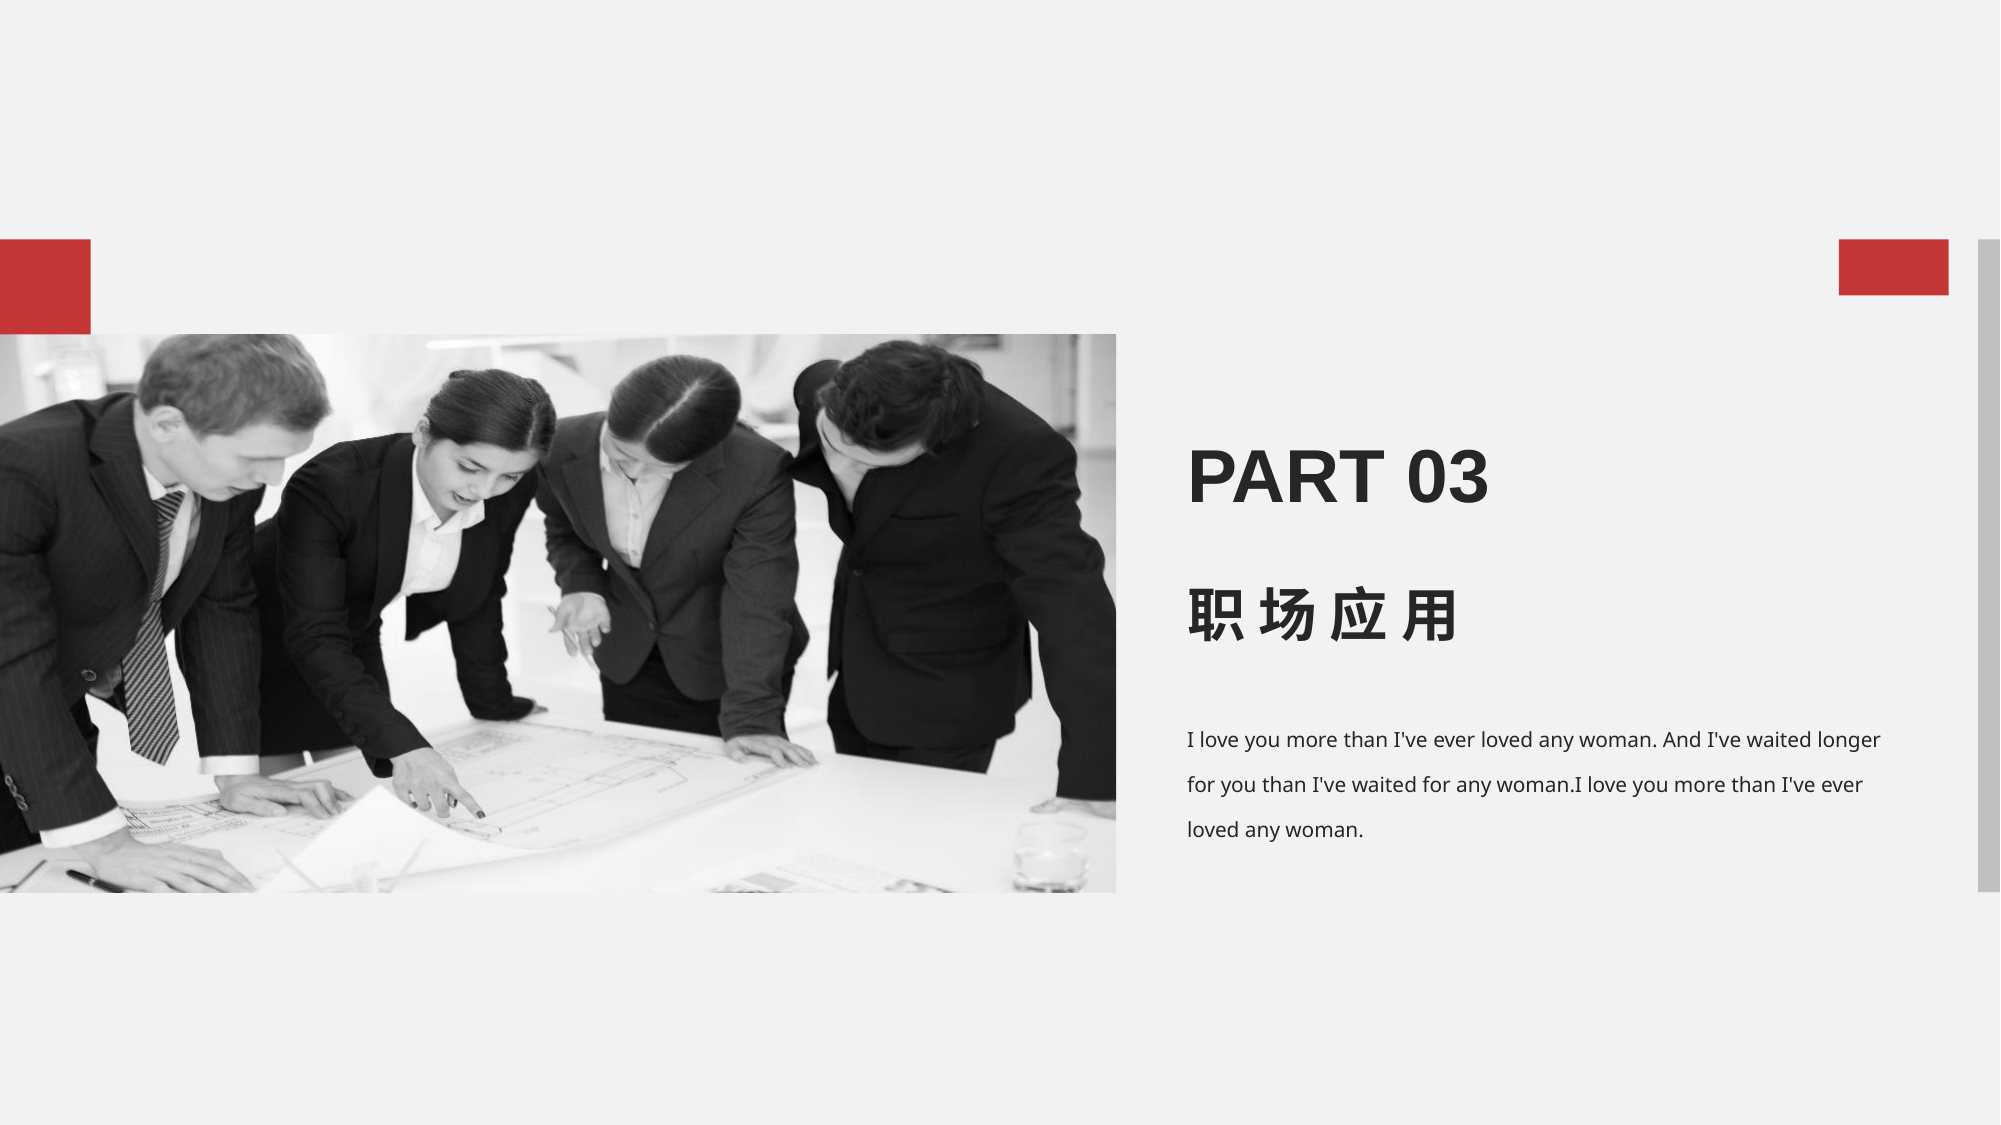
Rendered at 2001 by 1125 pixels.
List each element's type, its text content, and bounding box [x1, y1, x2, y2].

text_box [1838, 238, 1950, 296]
text_box 职 场 应 用 [1172, 570, 1771, 656]
text_box PART 03 [1172, 420, 1592, 526]
text_box [0, 238, 92, 335]
text_box [1977, 238, 2000, 893]
text_box [0, 333, 1117, 893]
text_box I love you more than I've ever loved any woman. And I've waited longer for you than I've waited for any woman.I love you more than I've ever loved any woman. [1172, 699, 1922, 849]
